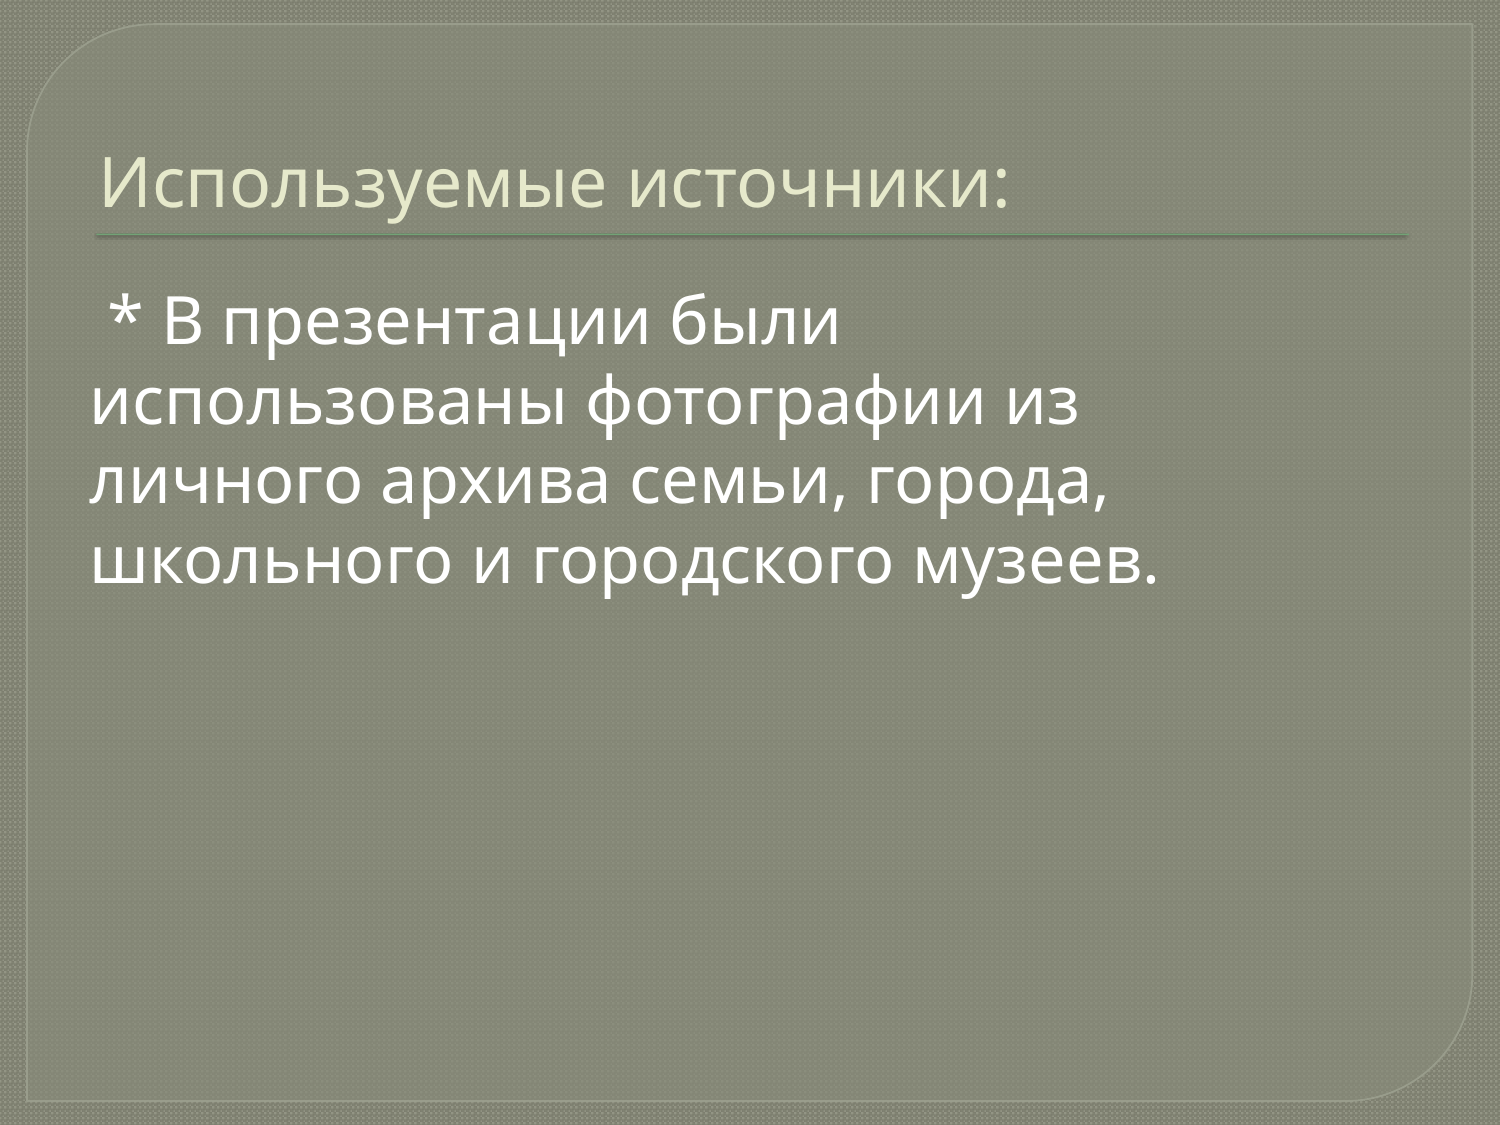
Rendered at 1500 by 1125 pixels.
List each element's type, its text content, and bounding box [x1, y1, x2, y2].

list * В презентации были использованы фотографии из личного архива семьи, города, школьного и городского музеев. [75, 270, 1341, 598]
title Используемые источники: [75, 125, 1034, 230]
